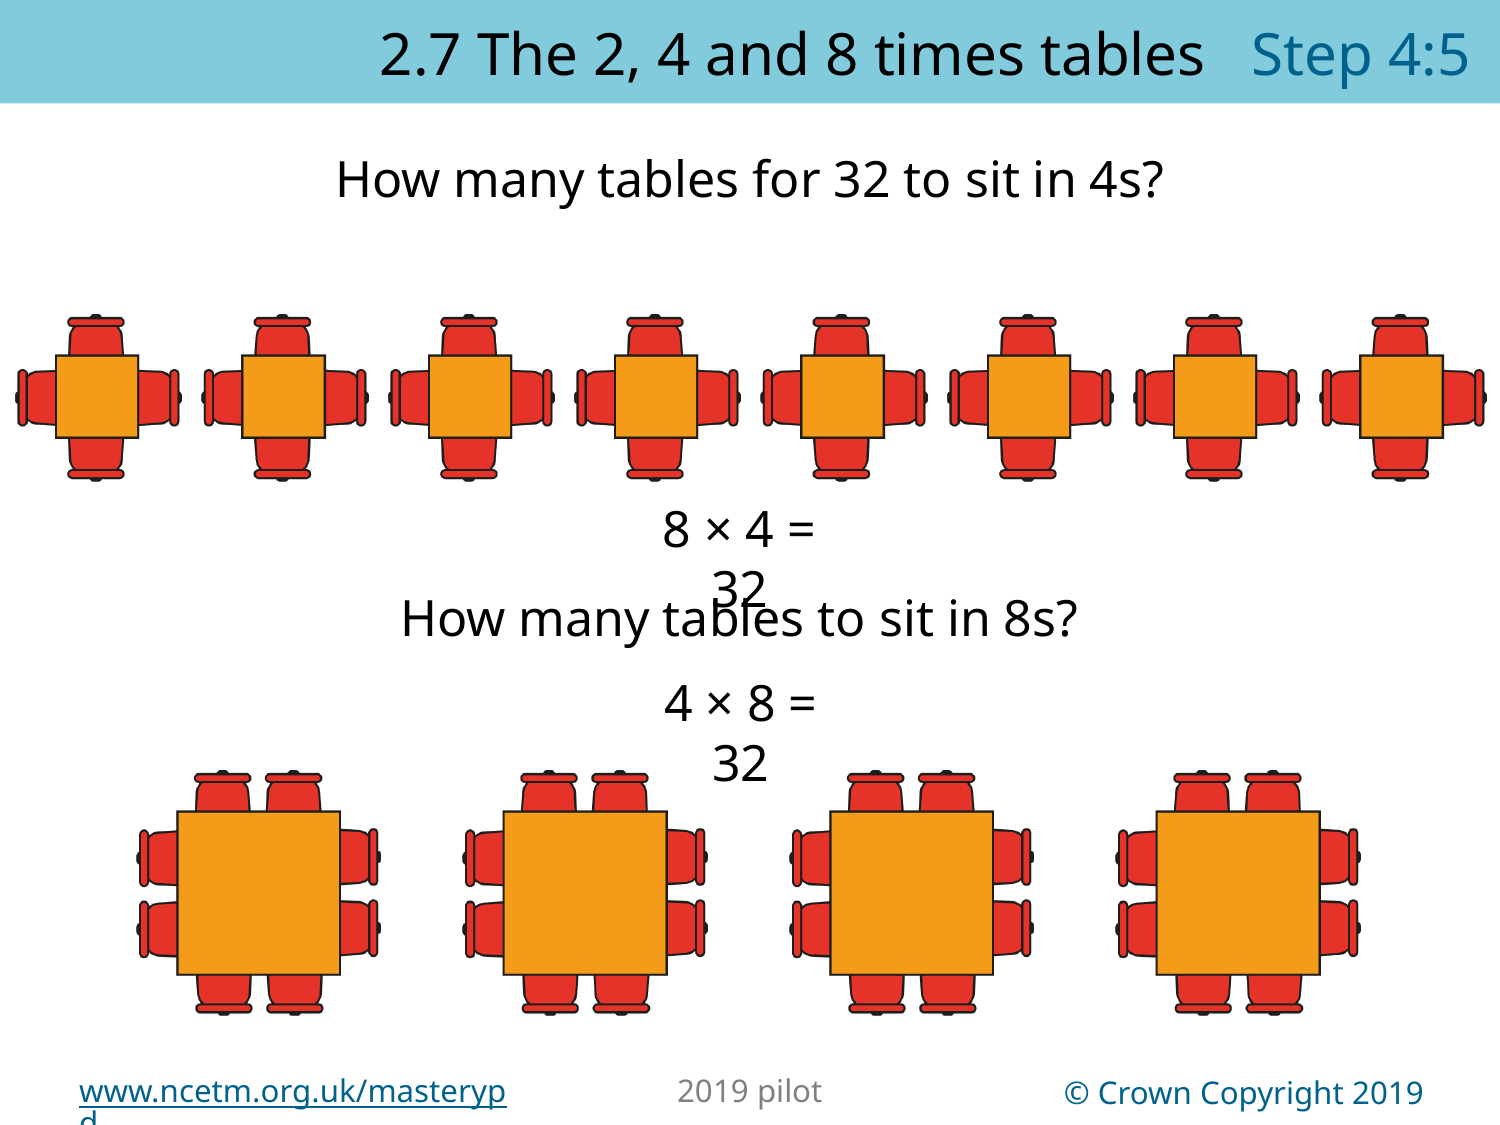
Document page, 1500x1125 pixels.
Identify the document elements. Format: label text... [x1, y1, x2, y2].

list 2.7 The 2, 4 and 8 times tables Step 4:5 [0, 0, 1500, 104]
picture [119, 770, 1435, 1016]
text_box How many tables for 32 to sit in 4s? [94, 139, 1406, 215]
picture [0, 314, 1500, 560]
text_box 8 × 4 = 32 [617, 568, 862, 625]
text_box 4 × 8 = 32 [618, 663, 863, 768]
text_box How many tables to sit in 8s? [83, 578, 1395, 654]
